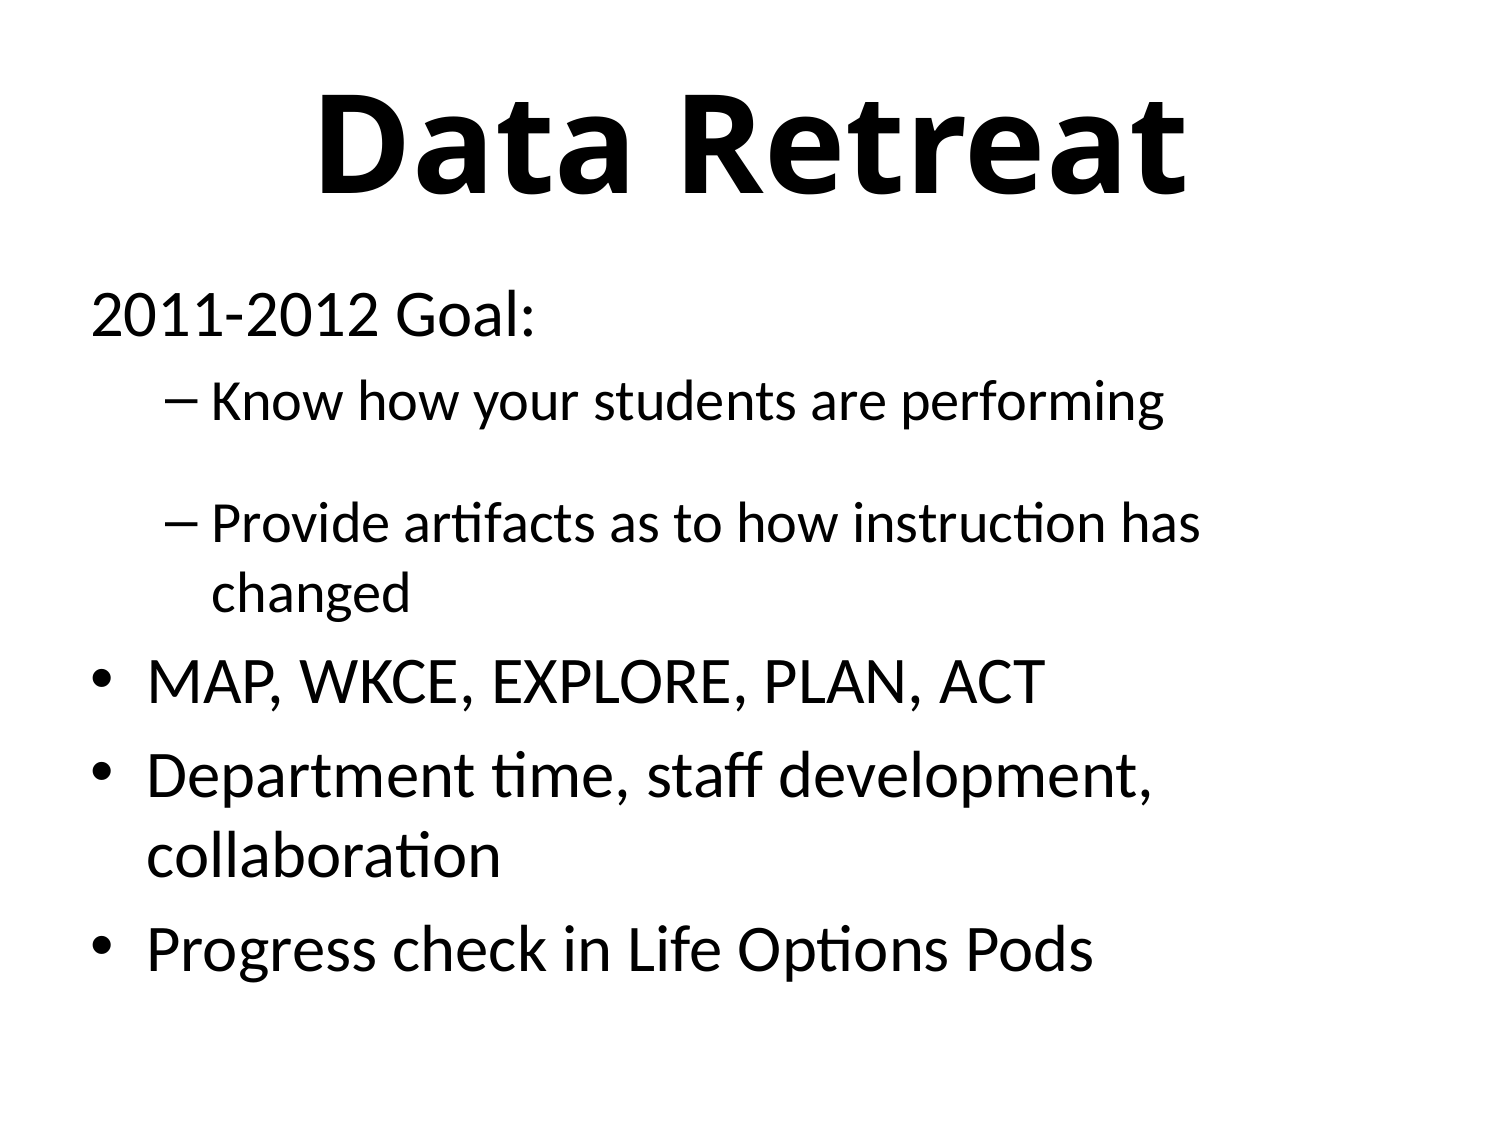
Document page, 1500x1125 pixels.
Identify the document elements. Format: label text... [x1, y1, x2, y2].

title Data Retreat [75, 45, 1425, 233]
list 2011-2012 Goal: Know how your students are performing Provide artifacts as to how instruction has changed MAP, WKCE, EXPLORE, PLAN, ACT Department time, staff development, collaboration Progress check in Life Options Pods [75, 262, 1425, 1005]
